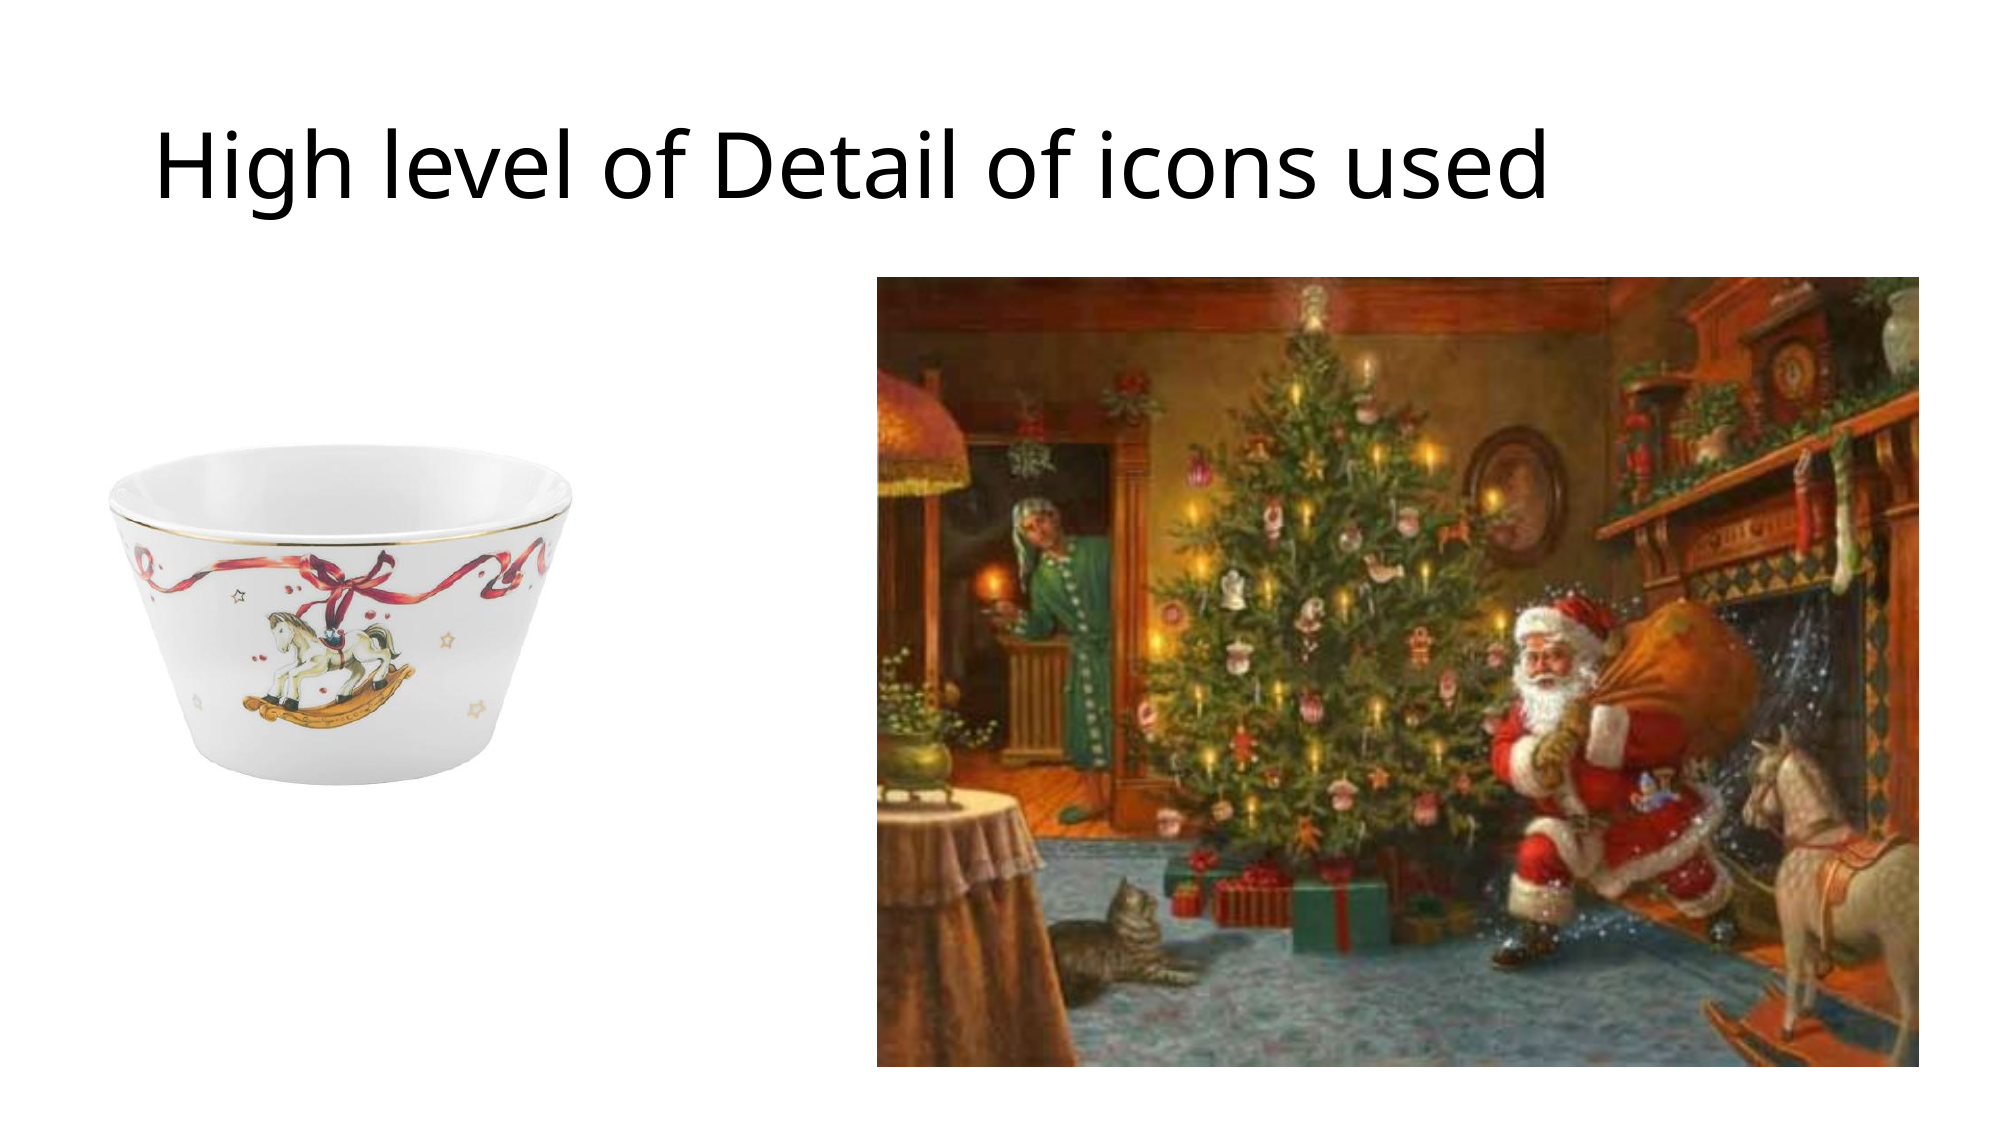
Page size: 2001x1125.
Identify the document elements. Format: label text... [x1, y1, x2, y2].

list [0, 256, 697, 970]
picture [877, 277, 1919, 1067]
title High level of Detail of icons used [137, 59, 1863, 278]
